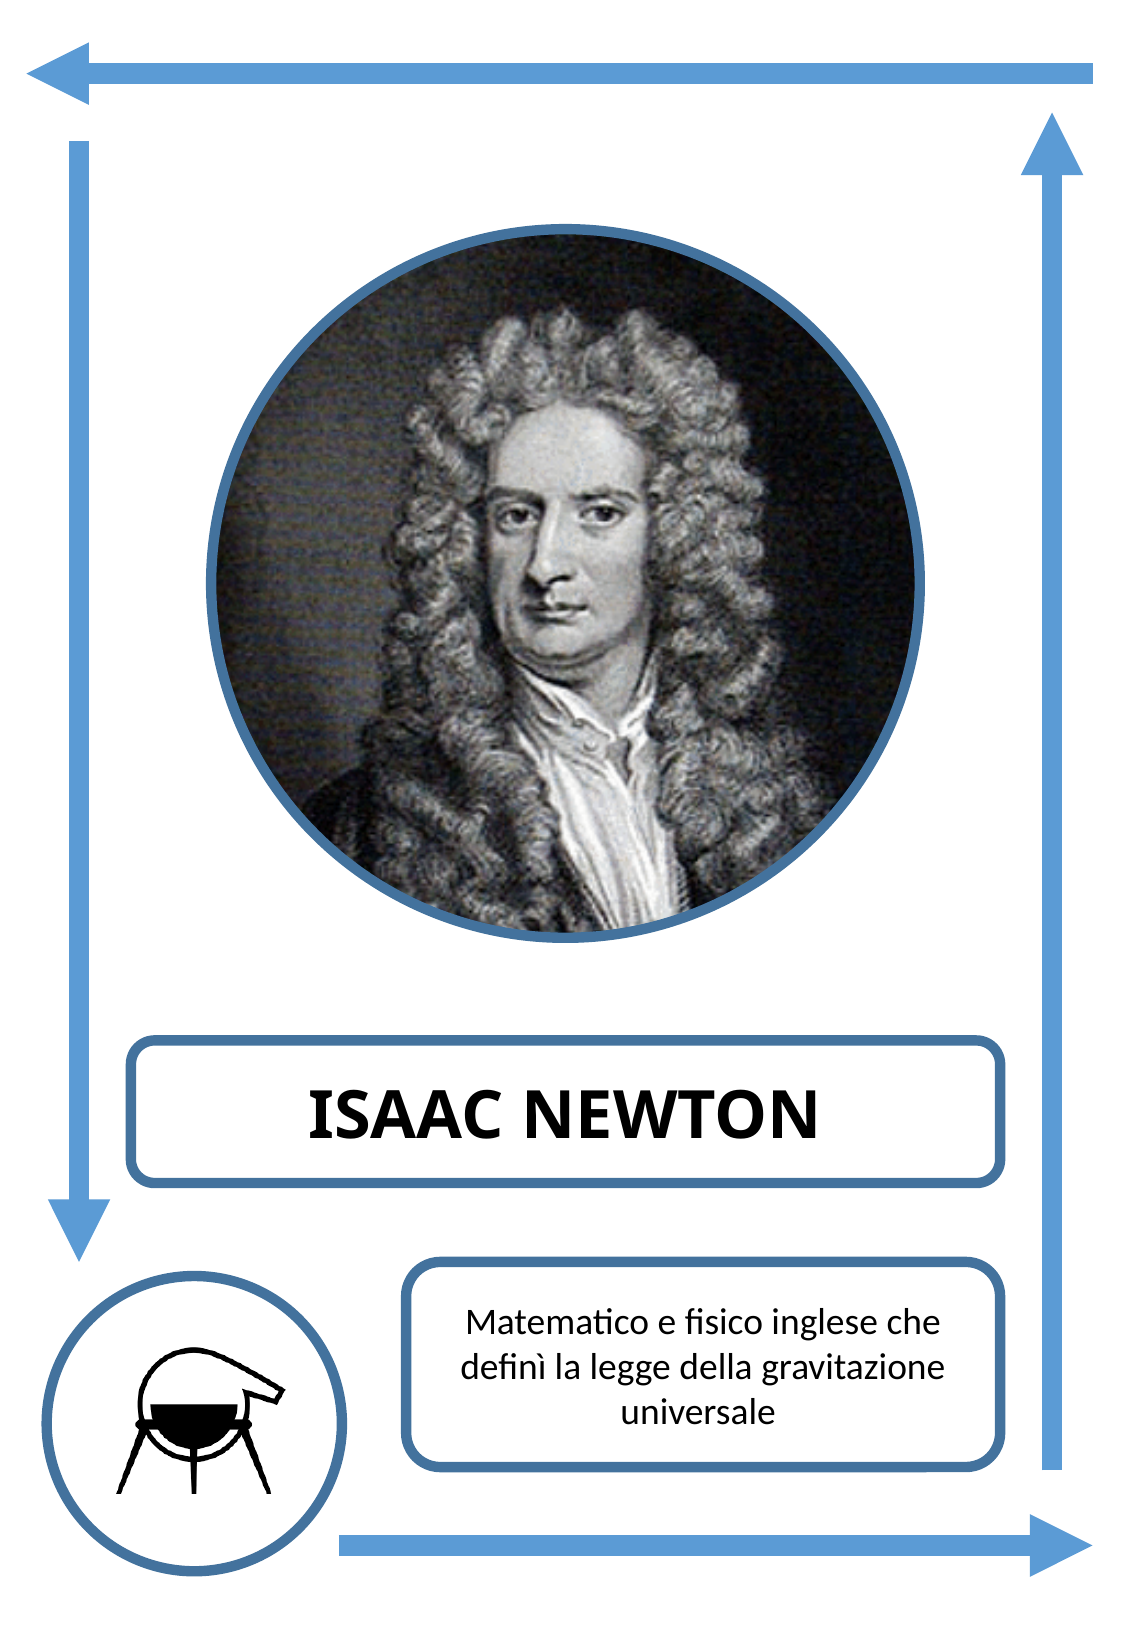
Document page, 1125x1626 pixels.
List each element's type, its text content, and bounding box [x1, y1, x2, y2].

text_box Matematico e fisico inglese che definì la legge della gravitazione universale. [405, 1260, 1002, 1469]
picture [211, 229, 920, 938]
text_box [45, 1274, 343, 1573]
text_box ISAAC NEWTON [129, 1039, 1002, 1185]
picture [110, 1319, 291, 1499]
